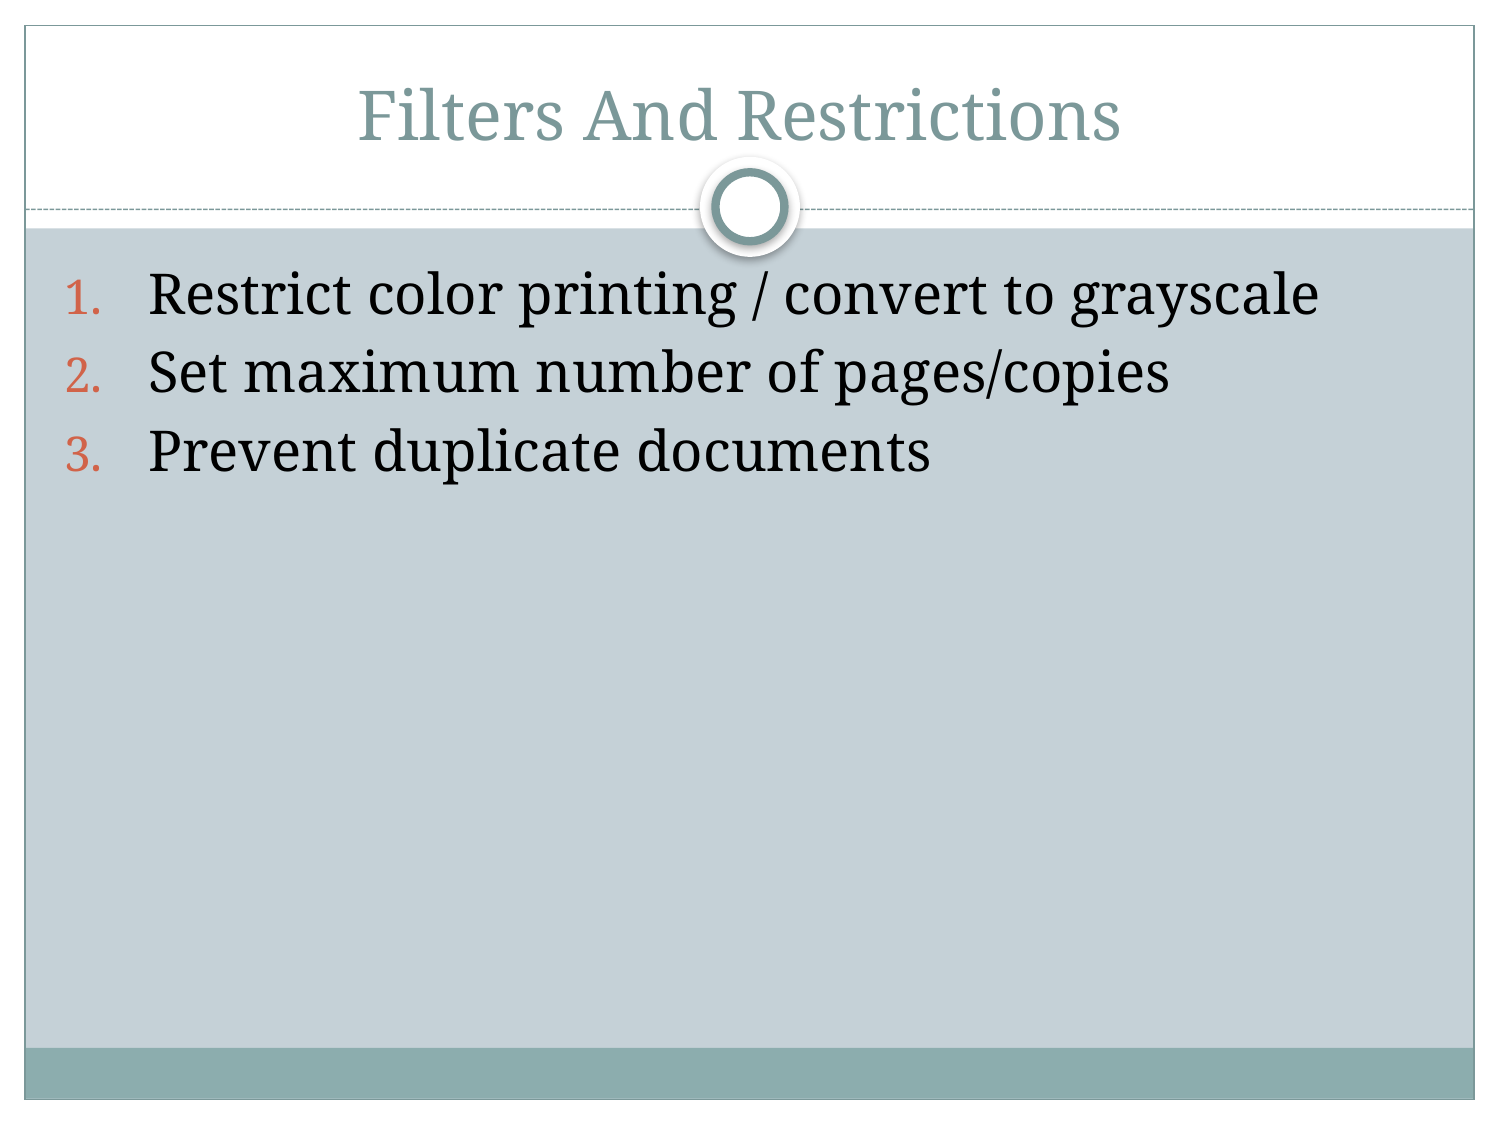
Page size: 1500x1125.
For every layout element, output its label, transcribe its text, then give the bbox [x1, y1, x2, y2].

list Restrict color printing / convert to grayscale Set maximum number of pages/copies Prevent duplicate documents [49, 250, 1445, 1001]
title Filters And Restrictions [49, 37, 1450, 162]
